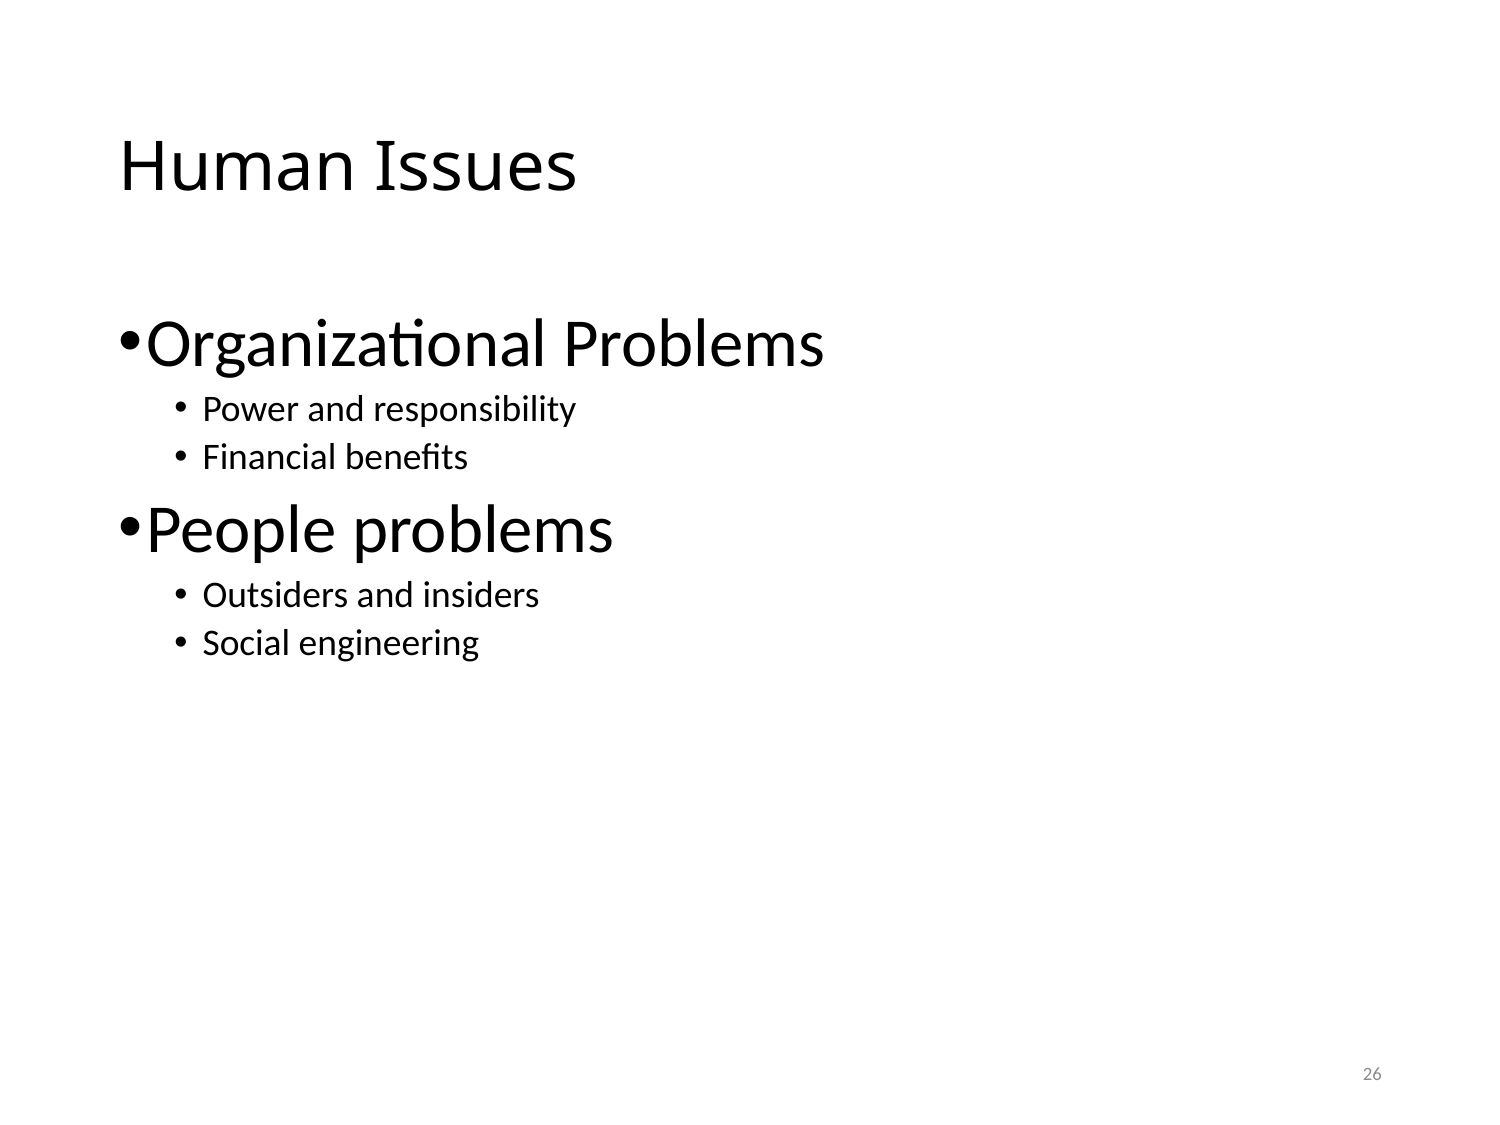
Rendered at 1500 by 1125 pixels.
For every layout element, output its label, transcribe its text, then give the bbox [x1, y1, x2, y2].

list Organizational Problems Power and responsibility Financial benefits People problems Outsiders and insiders Social engineering [103, 299, 1397, 1014]
slide_number 26 [1059, 1042, 1397, 1103]
title Human Issues [103, 59, 1397, 278]
